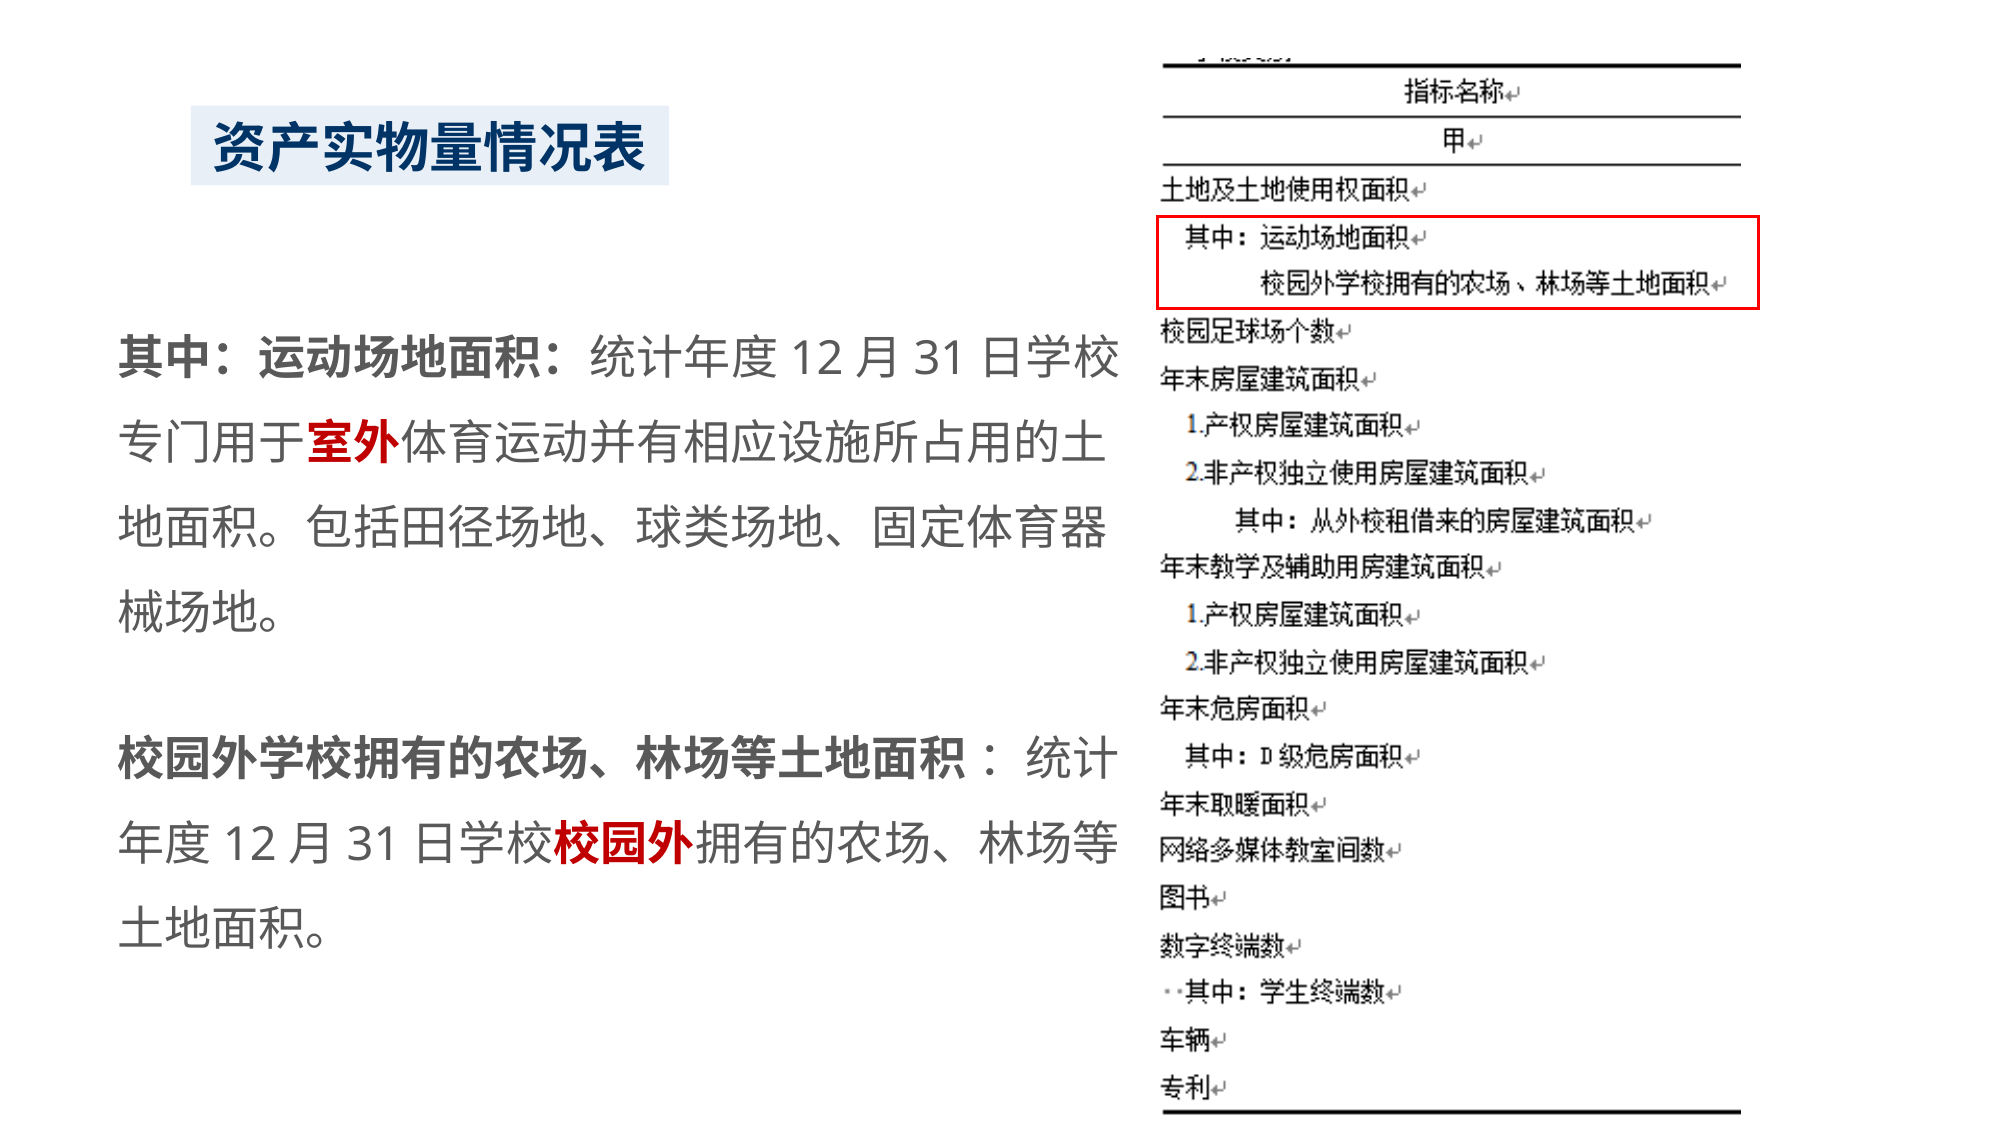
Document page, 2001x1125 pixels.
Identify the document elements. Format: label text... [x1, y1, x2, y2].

text_box 校园外学校拥有的农场、林场等土地面积 ：统计年度12月31日学校校园外拥有的农场、林场等土地面积。 [89, 672, 1126, 979]
picture [1126, 58, 1741, 1122]
text_box 其中：运动场地面积：统计年度12月31日学校专门用于室外体育运动并有相应设施所占用的土地面积。包括田径场地、球类场地、固定体育器械场地。 [89, 272, 1126, 579]
text_box [1741, 215, 1760, 310]
text_box 资产实物量情况表 [190, 105, 669, 186]
